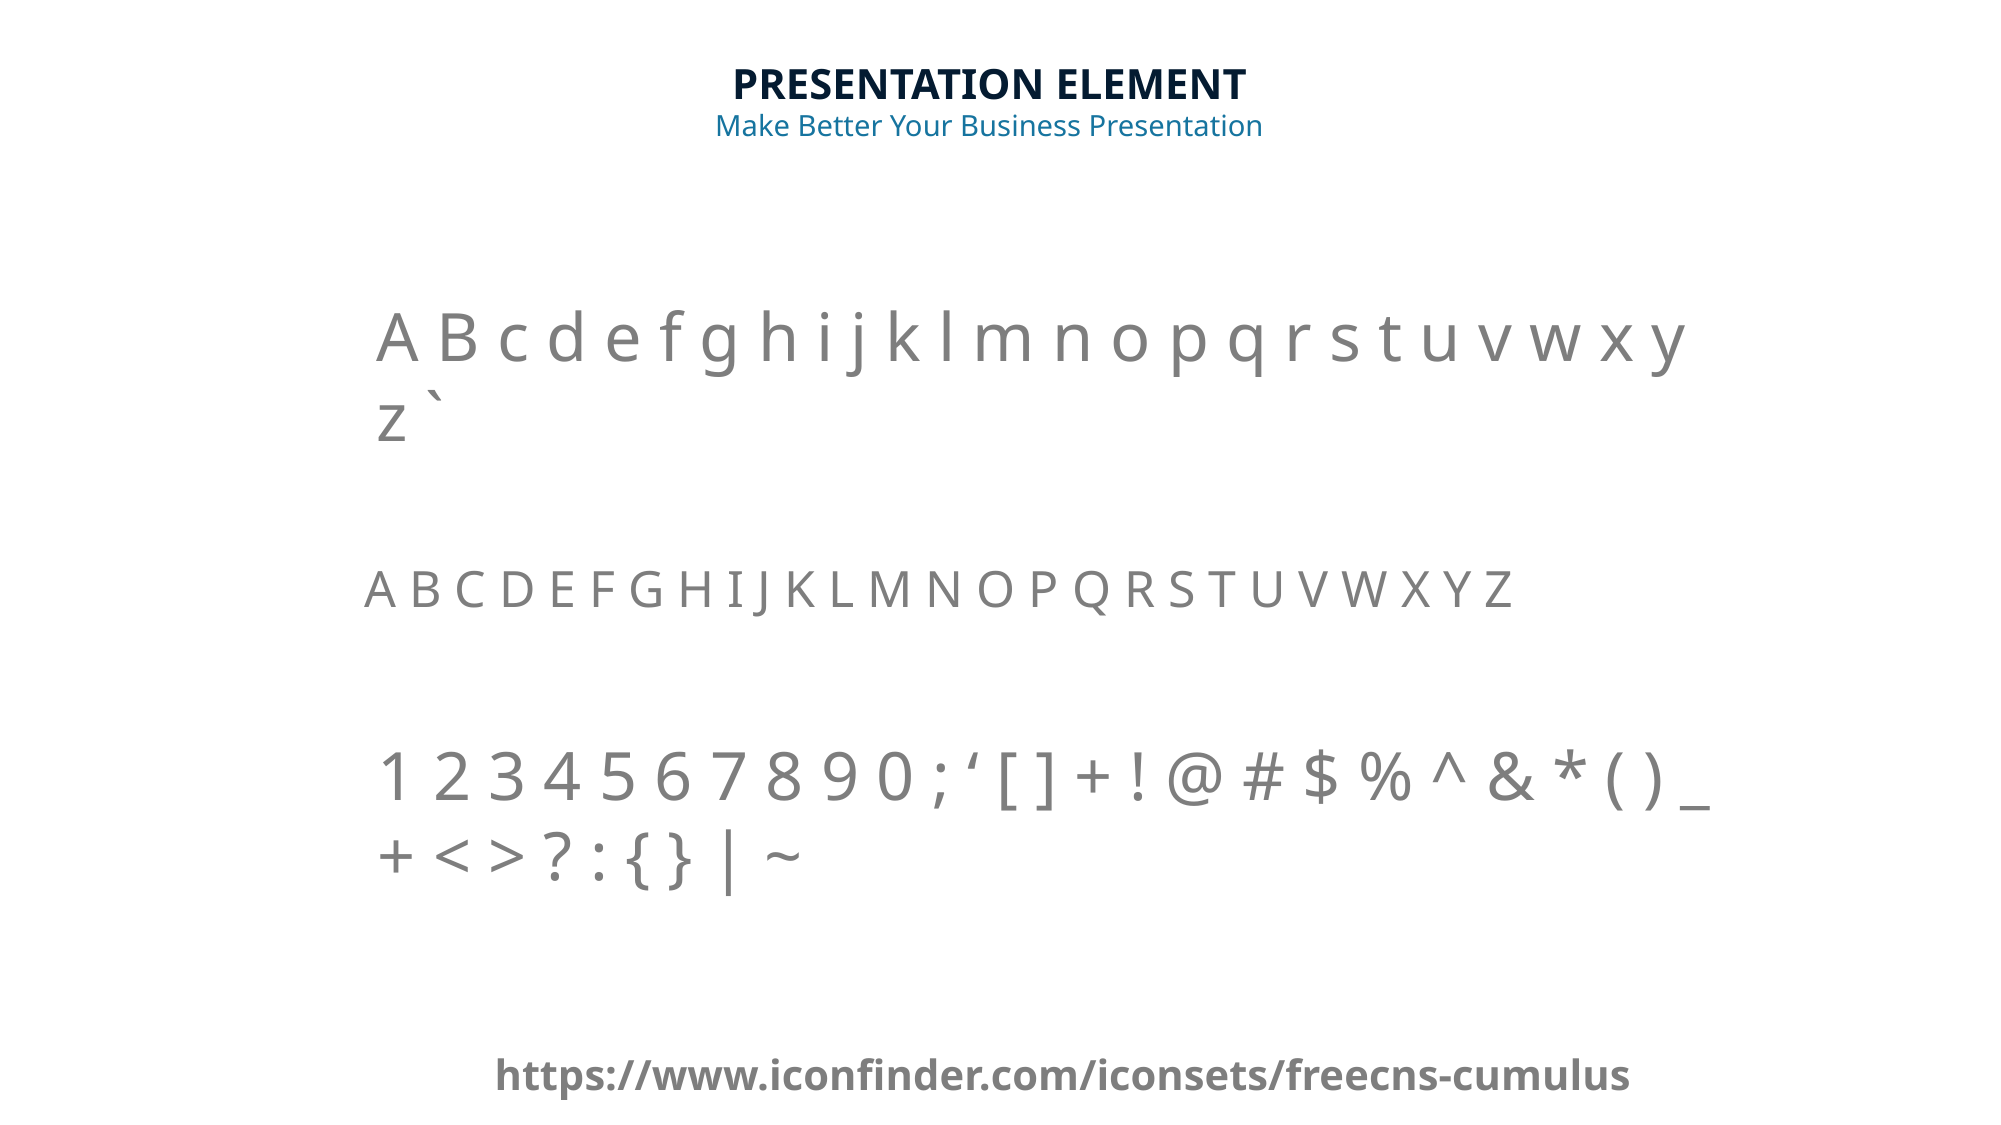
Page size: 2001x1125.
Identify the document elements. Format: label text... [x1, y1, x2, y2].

text_box https://www.iconfinder.com/iconsets/freecns-cumulus [479, 1041, 1647, 1106]
text_box PRESENTATION ELEMENT Make Better Your Business Presentation [700, 50, 1279, 150]
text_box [349, 287, 1763, 984]
